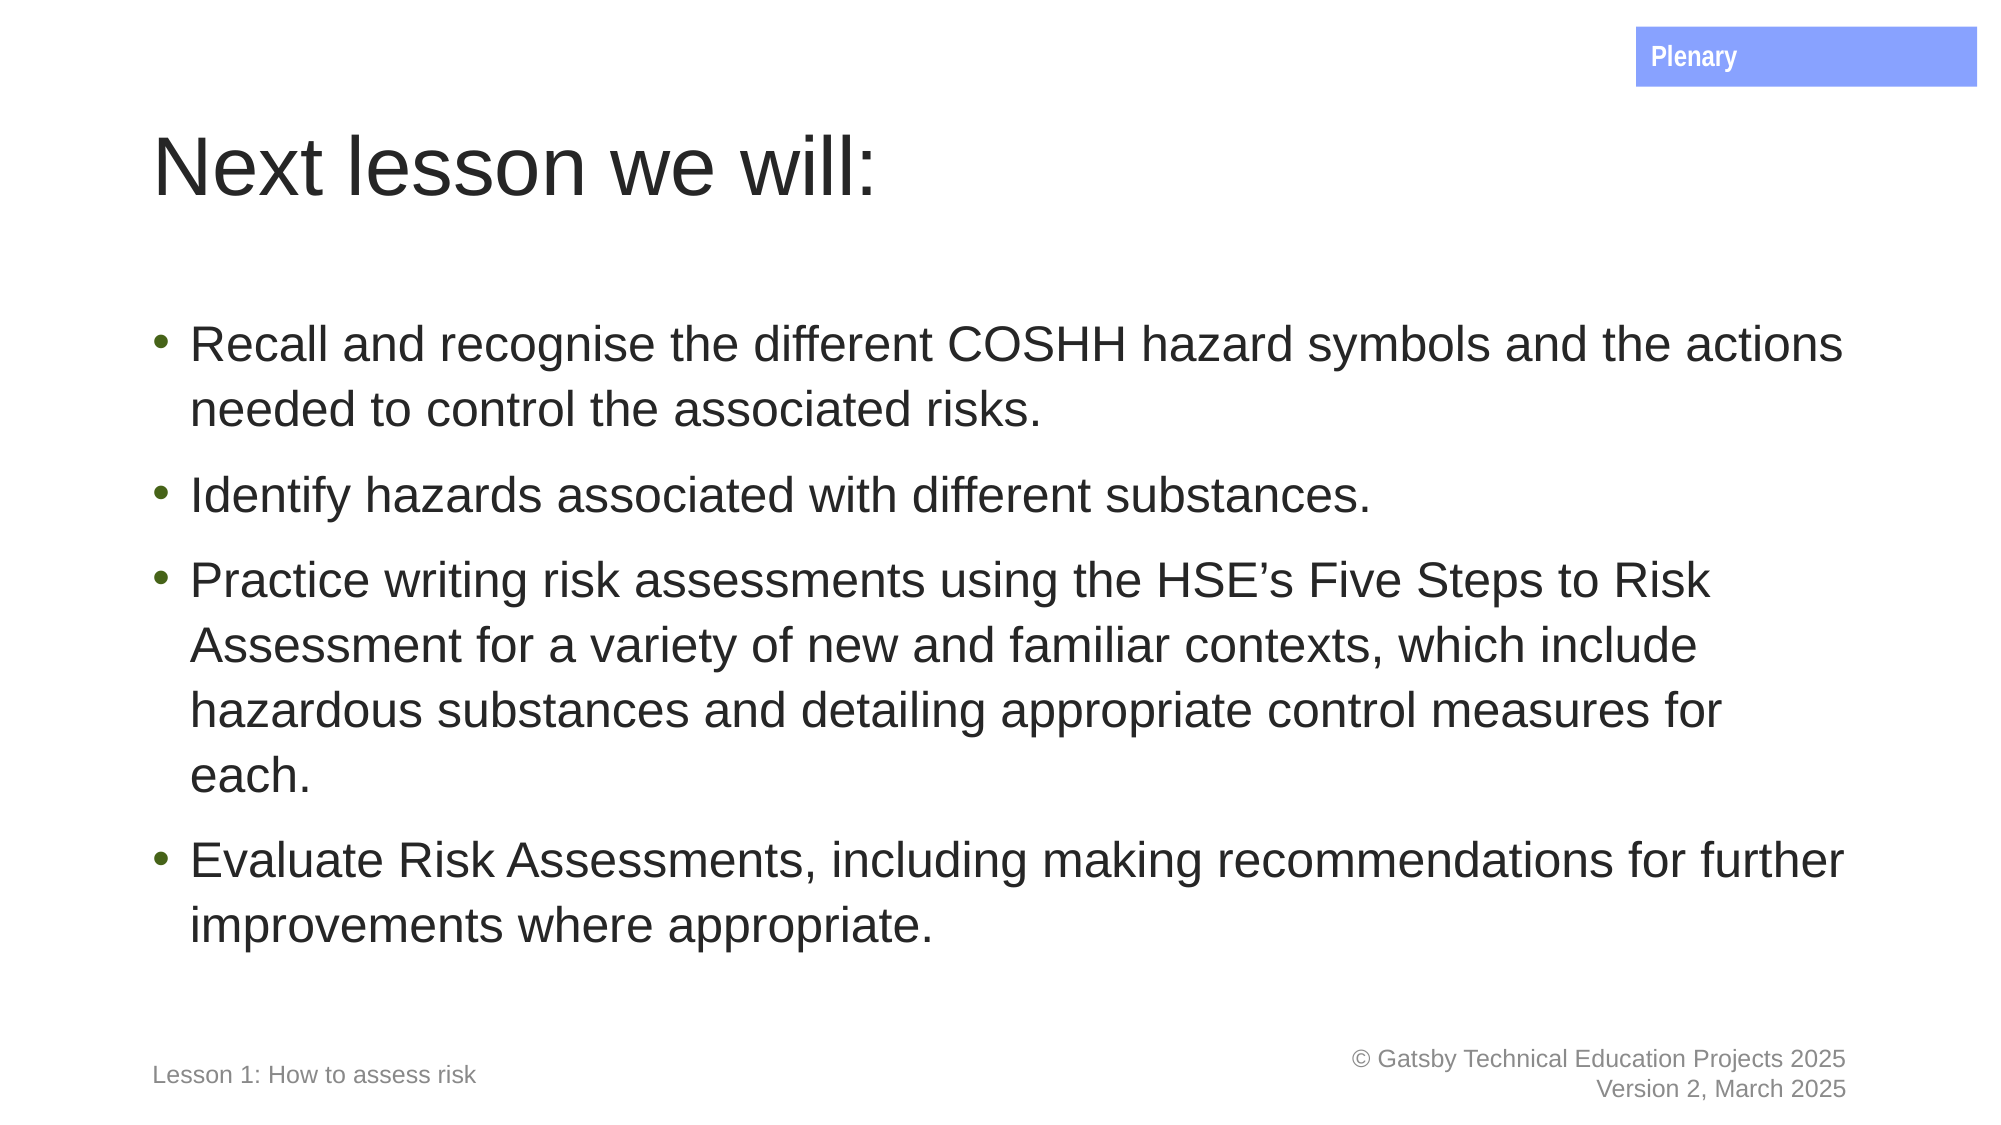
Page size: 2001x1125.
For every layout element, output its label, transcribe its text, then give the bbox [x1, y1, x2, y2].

title Next lesson we will: [137, 59, 1863, 278]
list Plenary [1636, 26, 1978, 87]
list Recall and recognise the different COSHH hazard symbols and the actions needed to control the associated risks. Identify hazards associated with different substances. Practice writing risk assessments using the HSE’s Five Steps to Risk Assessment for a variety of new and familiar contexts, which include hazardous substances and detailing appropriate control measures for each. Evaluate Risk Assessments, including making recommendations for further improvements where appropriate. [137, 299, 1863, 1014]
list Lesson 1: How to assess risk [137, 1042, 829, 1103]
